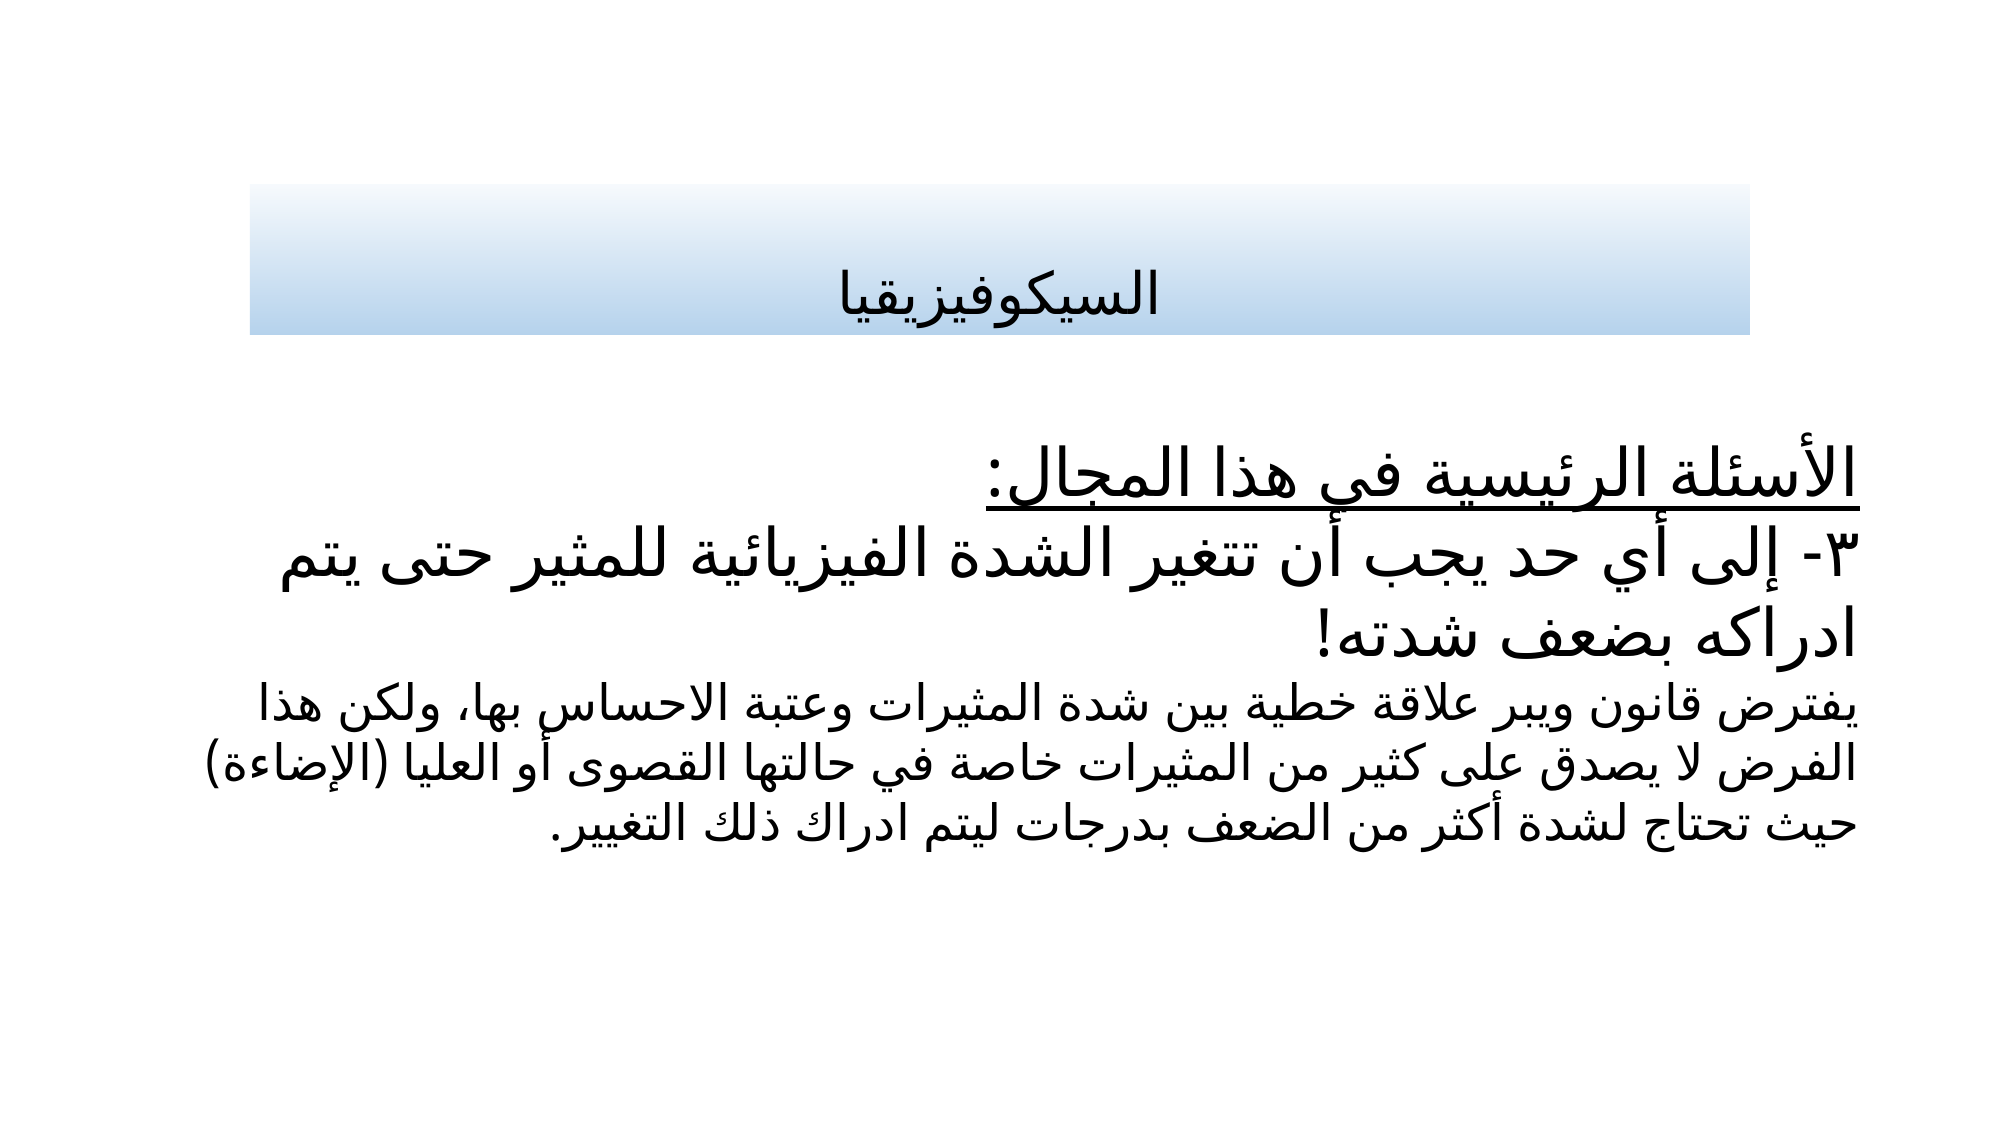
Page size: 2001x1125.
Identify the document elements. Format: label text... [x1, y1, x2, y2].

subtitle الأسئلة الرئيسية في هذا المجال: ٣- إلى أي حد يجب أن تتغير الشدة الفيزيائية للمثير حتى يتم ادراكه بضعف شدته! يفترض قانون ويبر علاقة خطية بين شدة المثيرات وعتبة الاحساس بها، ولكن هذا الفرض لا يصدق على كثير من المثيرات خاصة في حالتها القصوى أو العليا (الإضاءة) حيث تحتاج لشدة أكثر من الضعف بدرجات ليتم ادراك ذلك التغيير. [117, 422, 1875, 1076]
title السيكوفيزيقيا [249, 184, 1750, 335]
